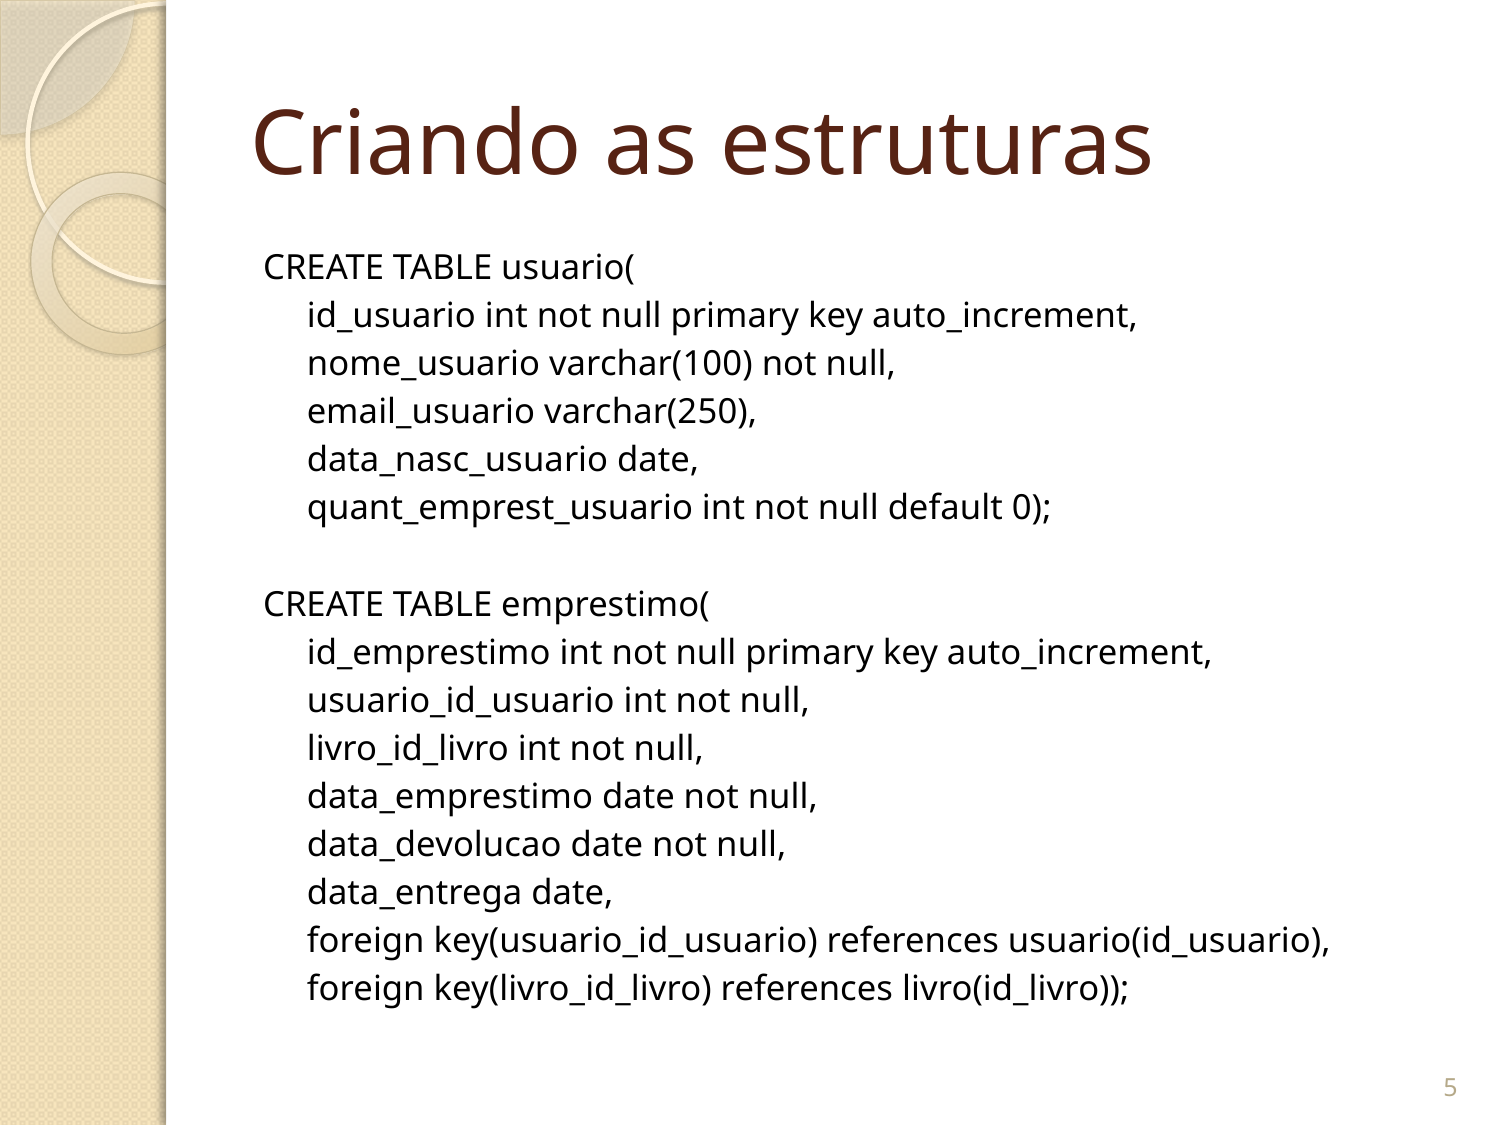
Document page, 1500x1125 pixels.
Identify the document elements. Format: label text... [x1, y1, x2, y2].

slide_number 5 [1413, 1034, 1488, 1113]
list CREATE TABLE usuario( id_usuario int not null primary key auto_increment, nome_usuario varchar(100) not null, email_usuario varchar(250), data_nasc_usuario date, quant_emprest_usuario int not null default 0); CREATE TABLE emprestimo( id_emprestimo int not null primary key auto_increment, usuario_id_usuario int not null, livro_id_livro int not null, data_emprestimo date not null, data_devolucao date not null, data_entrega date, foreign key(usuario_id_usuario) references usuario(id_usuario), foreign key(livro_id_livro) references livro(id_livro)); [235, 237, 1466, 1025]
title Criando as estruturas [235, 45, 1466, 233]
